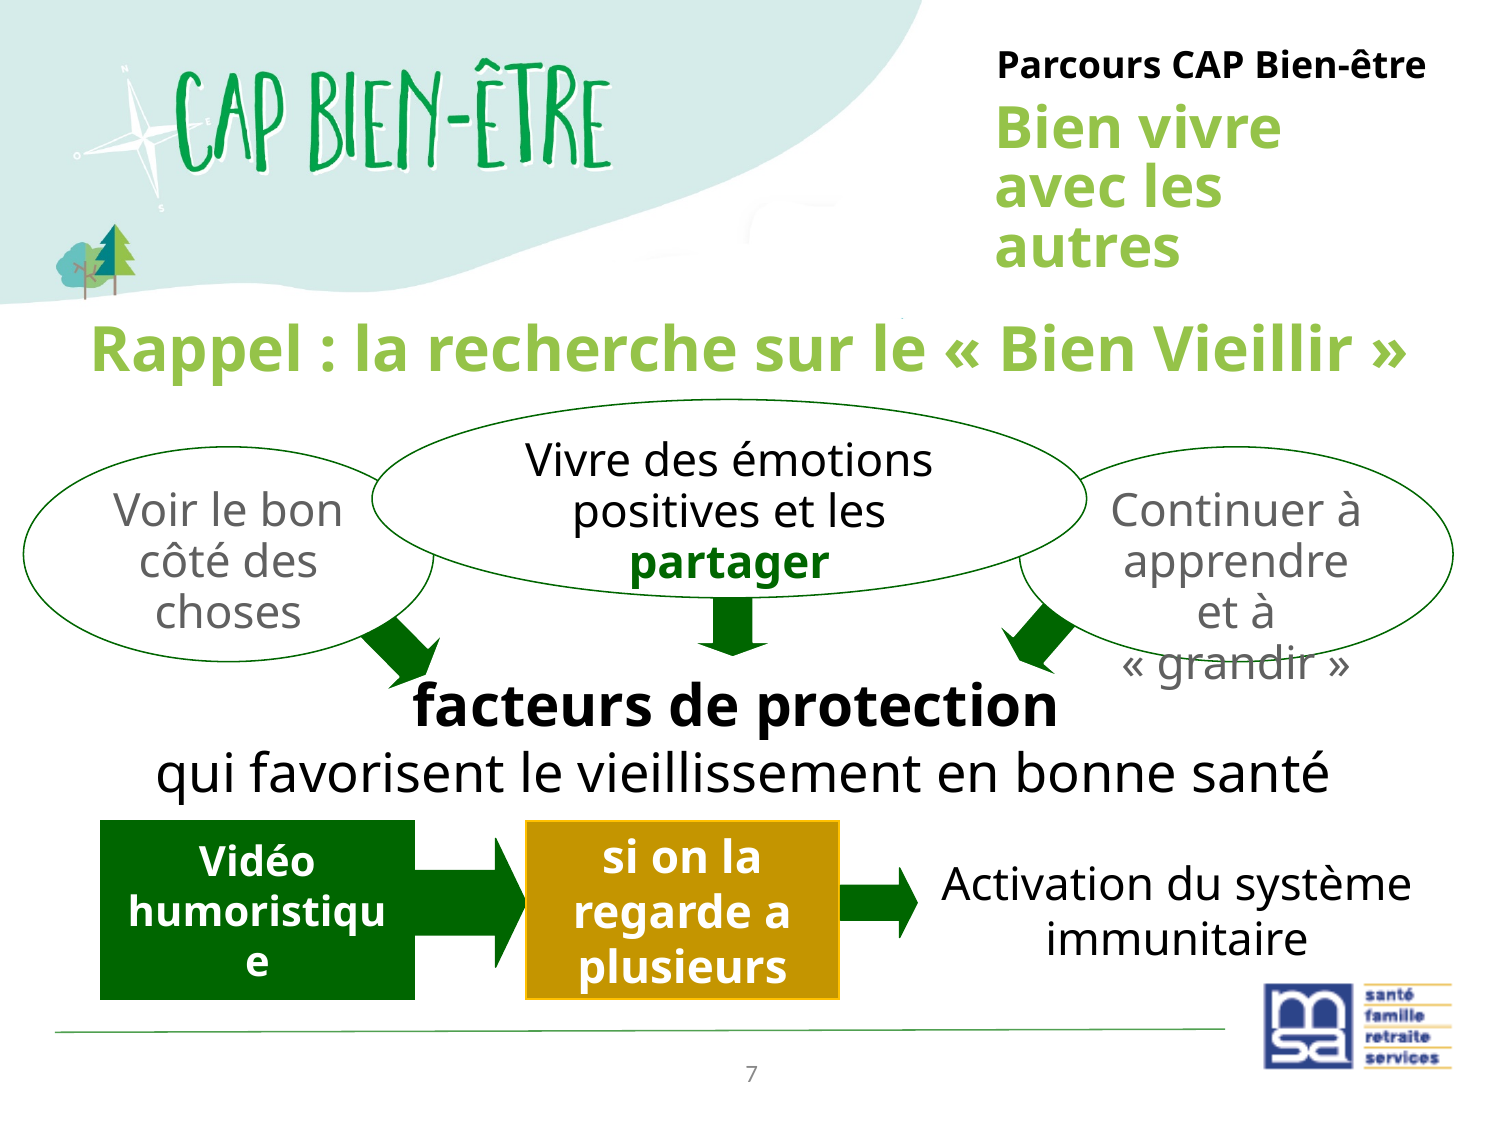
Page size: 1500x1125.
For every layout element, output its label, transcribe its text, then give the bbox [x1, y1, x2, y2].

text_box [840, 867, 907, 938]
text_box 7 [54, 1042, 1245, 1103]
text_box [691, 598, 774, 658]
text_box facteurs de protection qui favorisent le vieillissement en bonne santé [135, 660, 1353, 823]
text_box [392, 838, 526, 968]
text_box Vivre des émotions positives et les partager [372, 409, 1087, 598]
text_box [997, 603, 1076, 660]
text_box Parcours CAP Bien-être [968, 34, 1455, 94]
picture [1250, 929, 1476, 1125]
text_box Vidéo humoristique [100, 820, 414, 1000]
text_box Bien vivre avec les autres [960, 108, 1317, 272]
text_box si on la regarde a plusieurs [526, 820, 839, 1000]
text_box Voir le bon côté des choses [23, 446, 434, 662]
text_box Activation du système immunitaire [907, 847, 1447, 973]
text_box [360, 616, 443, 660]
text_box Rappel : la recherche sur le « Bien Vieillir » [0, 295, 1500, 409]
picture [0, 0, 941, 320]
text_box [54, 1028, 1226, 1033]
slide_number – 8 [560, 1027, 1245, 1042]
text_box Continuer à apprendre et à « grandir » [1019, 446, 1454, 662]
